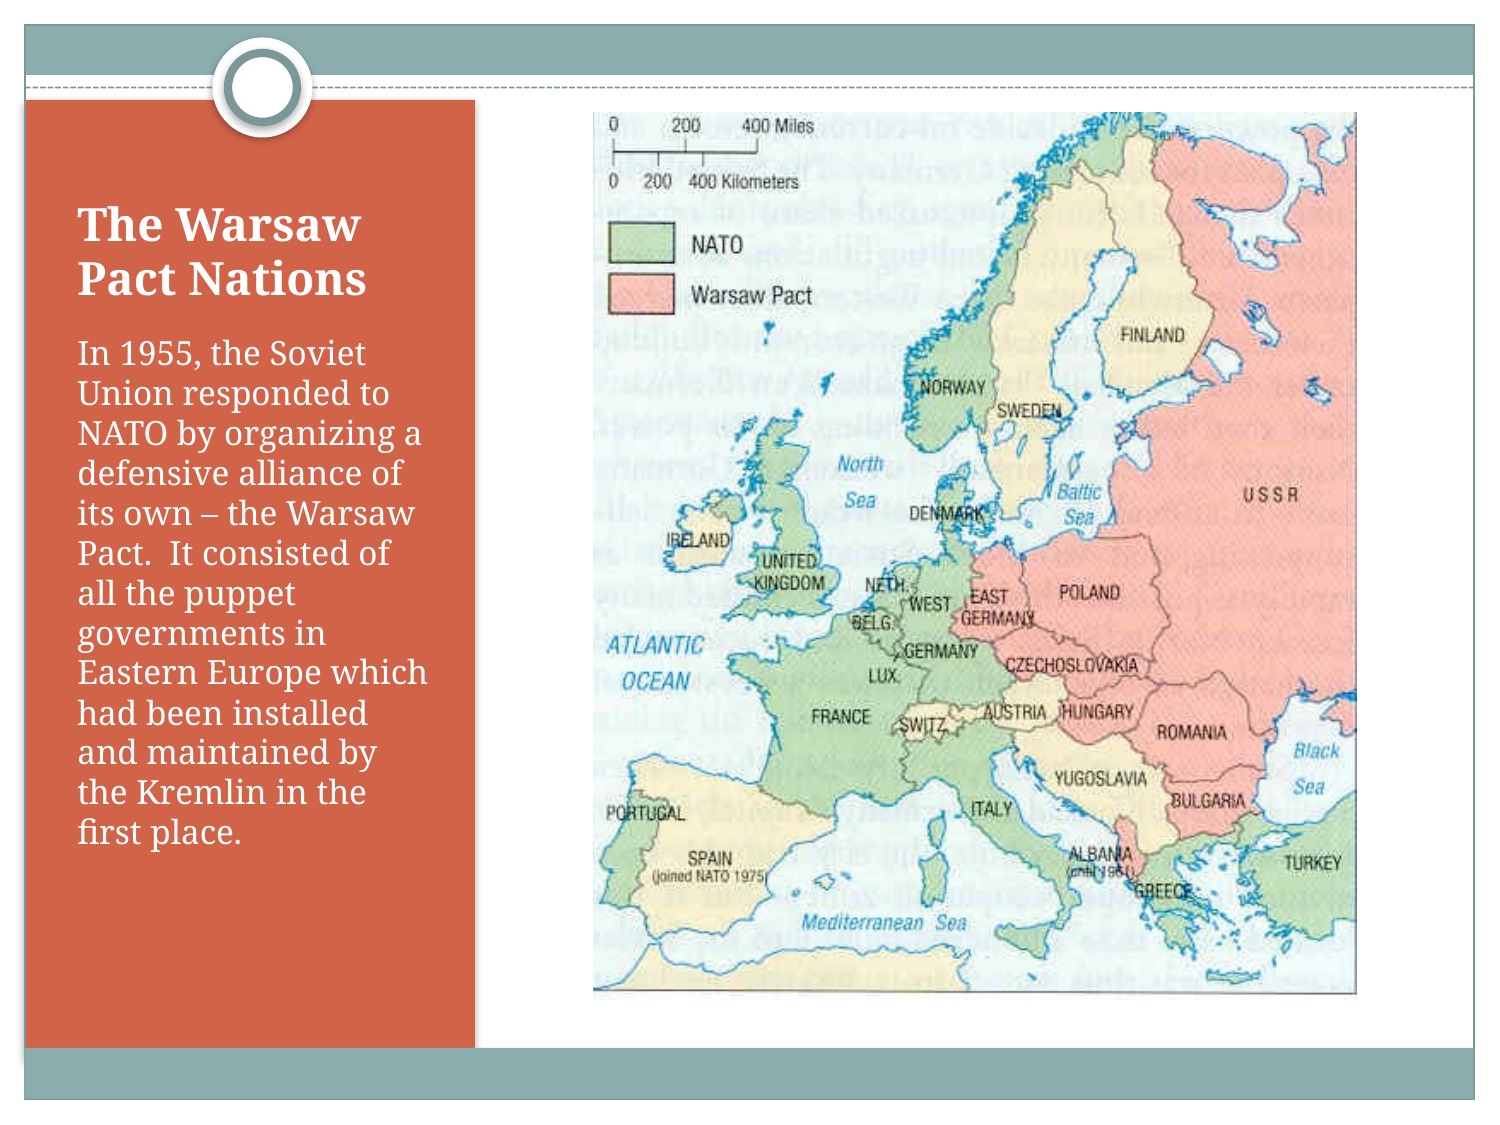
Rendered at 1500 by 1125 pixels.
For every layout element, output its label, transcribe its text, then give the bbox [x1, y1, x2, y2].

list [593, 112, 1357, 1001]
title The Warsaw Pact Nations [62, 149, 450, 313]
list In 1955, the Soviet Union responded to NATO by organizing a defensive alliance of its own – the Warsaw Pact. It consisted of all the puppet governments in Eastern Europe which had been installed and maintained by the Kremlin in the first place. [62, 324, 450, 1005]
